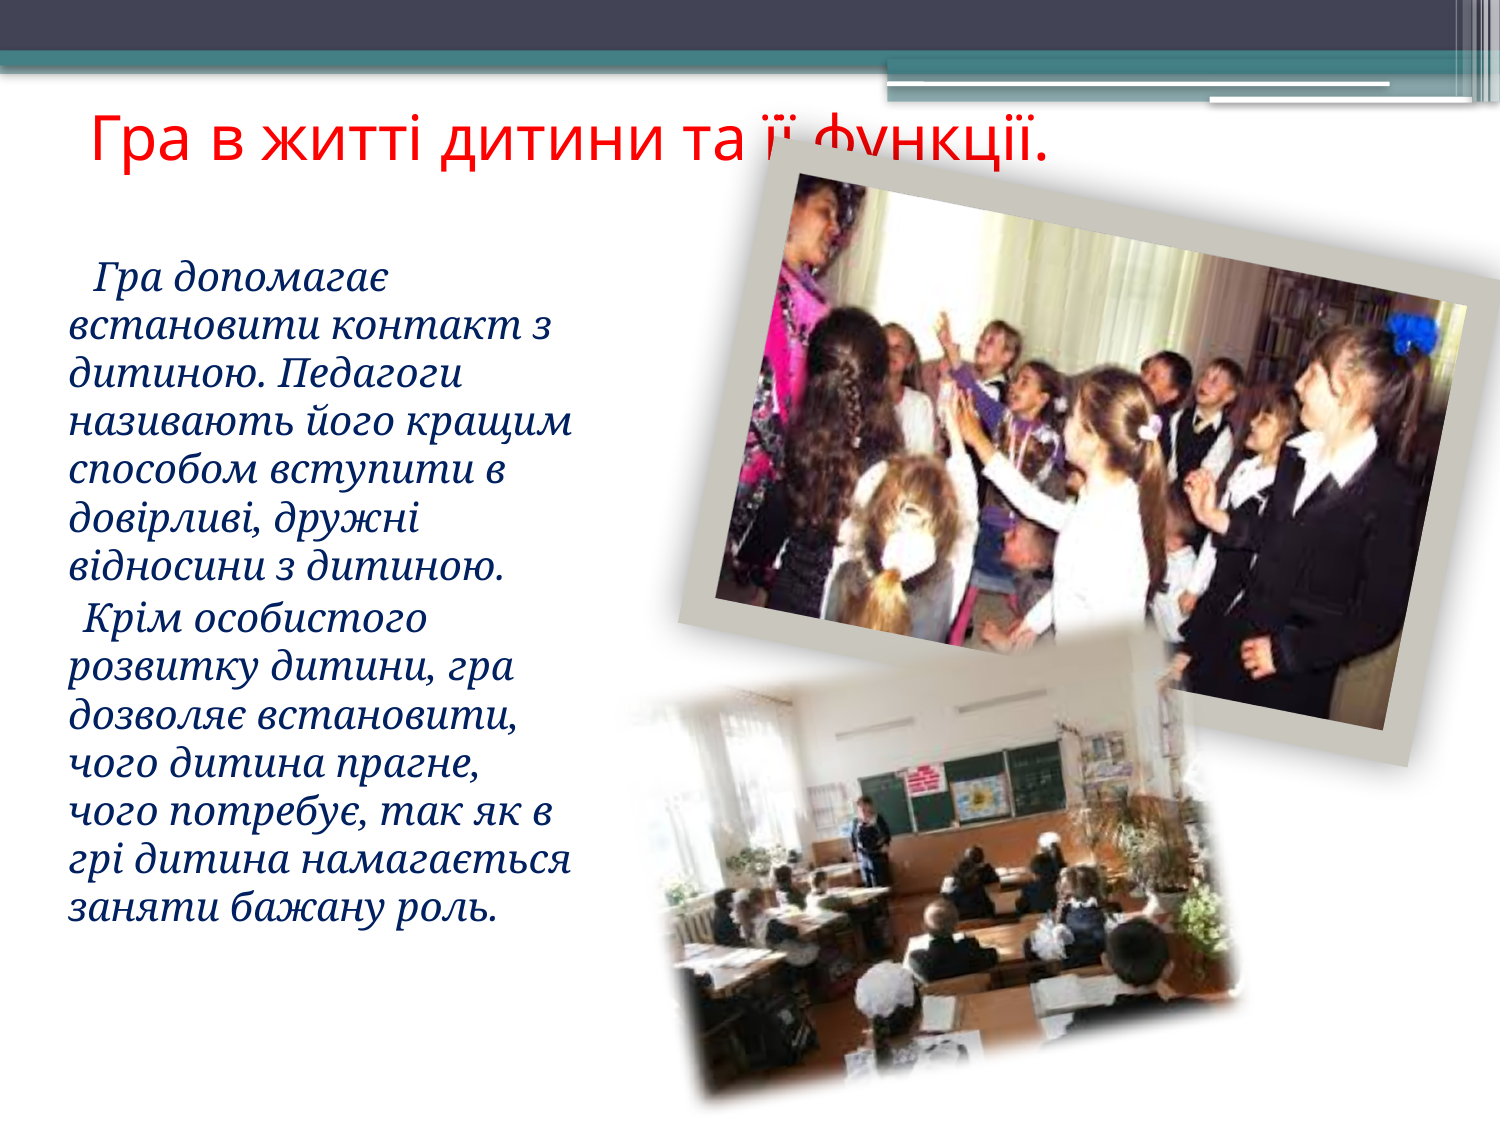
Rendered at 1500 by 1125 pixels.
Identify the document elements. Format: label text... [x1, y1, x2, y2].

title Гра в житті дитини та її функції. [75, 90, 1425, 256]
picture [642, 174, 1466, 1086]
list Гра допомагає встановити контакт з дитиною. Педагоги називають його кращим способом вступити в довірливі, дружні відносини з дитиною. Крім особистого розвитку дитини, гра дозволяє встановити, чого дитина прагне, чого потребує, так як в грі дитина намагається заняти бажану роль. [0, 243, 597, 1005]
